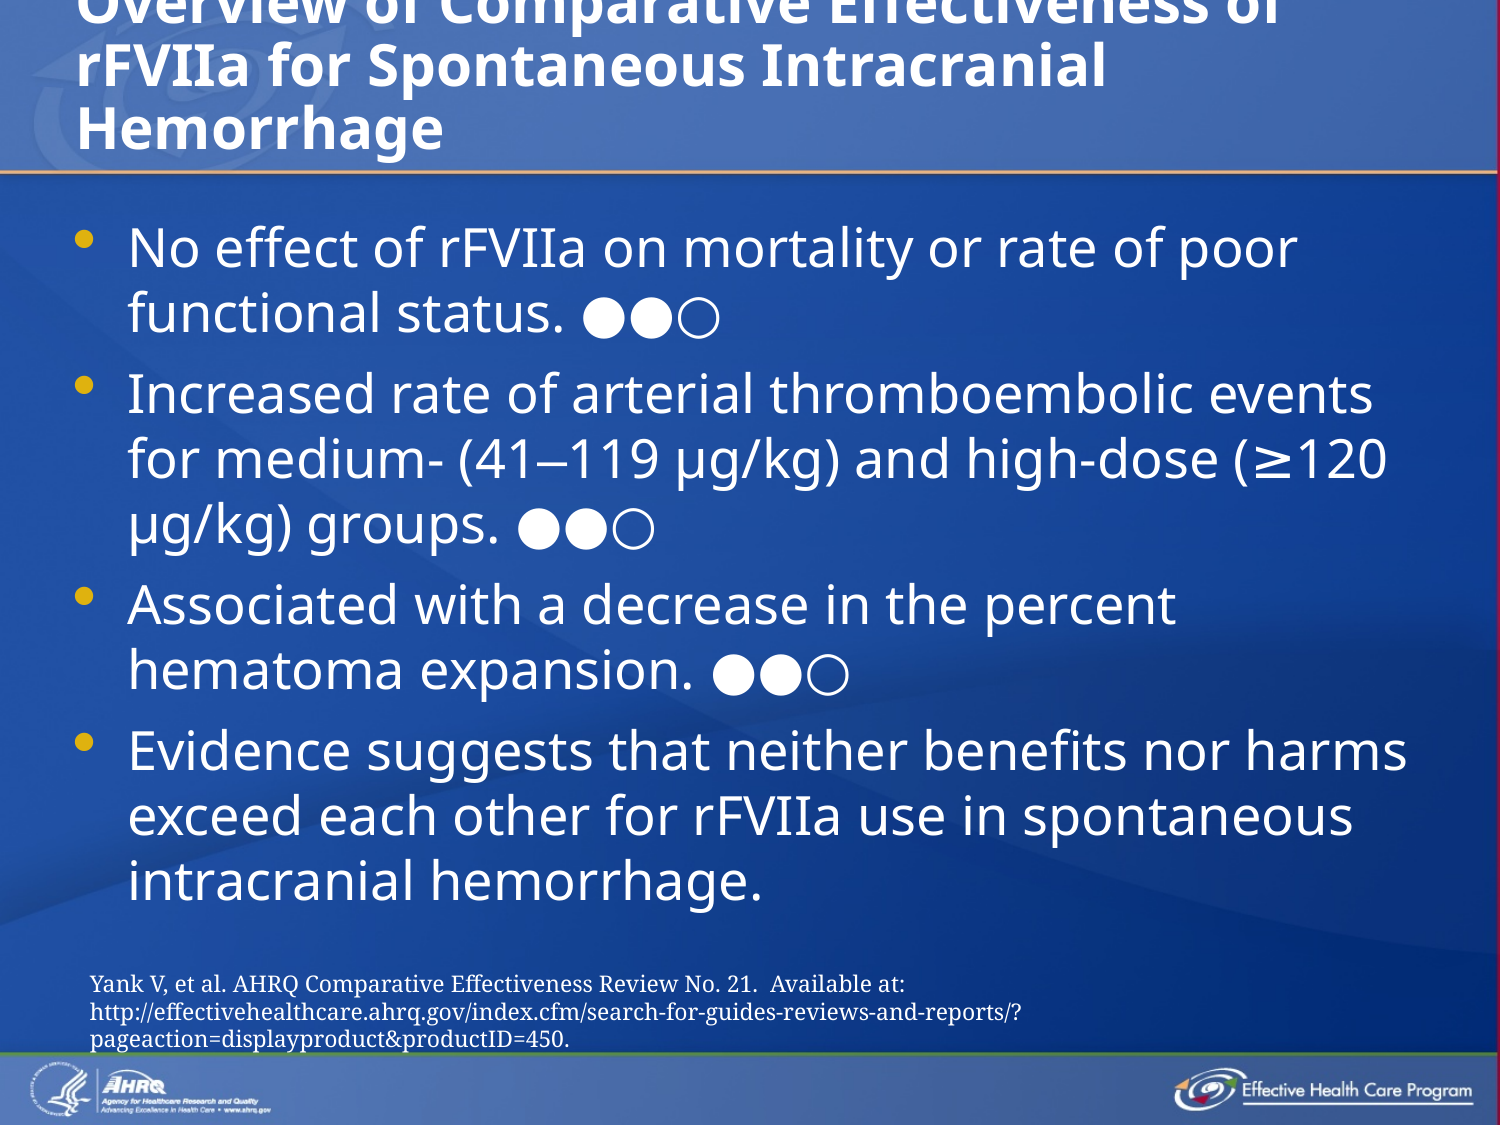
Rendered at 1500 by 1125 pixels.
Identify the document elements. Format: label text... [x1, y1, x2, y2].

picture [0, 0, 1500, 1125]
title Overview of Comparative Effectiveness of rFVIIa for Spontaneous Intracranial Hemorrhage [74, 21, 1426, 163]
text_box Yank V, et al. AHRQ Comparative Effectiveness Review No. 21. Available at: http://effectivehealthcare.ahrq.gov/index.cfm/search-for-guides-reviews-and-reports/?pageaction=displayproduct&productID=450. [74, 962, 1438, 1060]
list No effect of rFVIIa on mortality or rate of poor functional status. ●●○ Increased rate of arterial thromboembolic events for medium- (41–119 μg/kg) and high-dose (≥120 μg/kg) groups. ●●○ Associated with a decrease in the percent hematoma expansion. ●●○ Evidence suggests that neither benefits nor harms exceed each other for rFVIIa use in spontaneous intracranial hemorrhage. [75, 213, 1425, 962]
